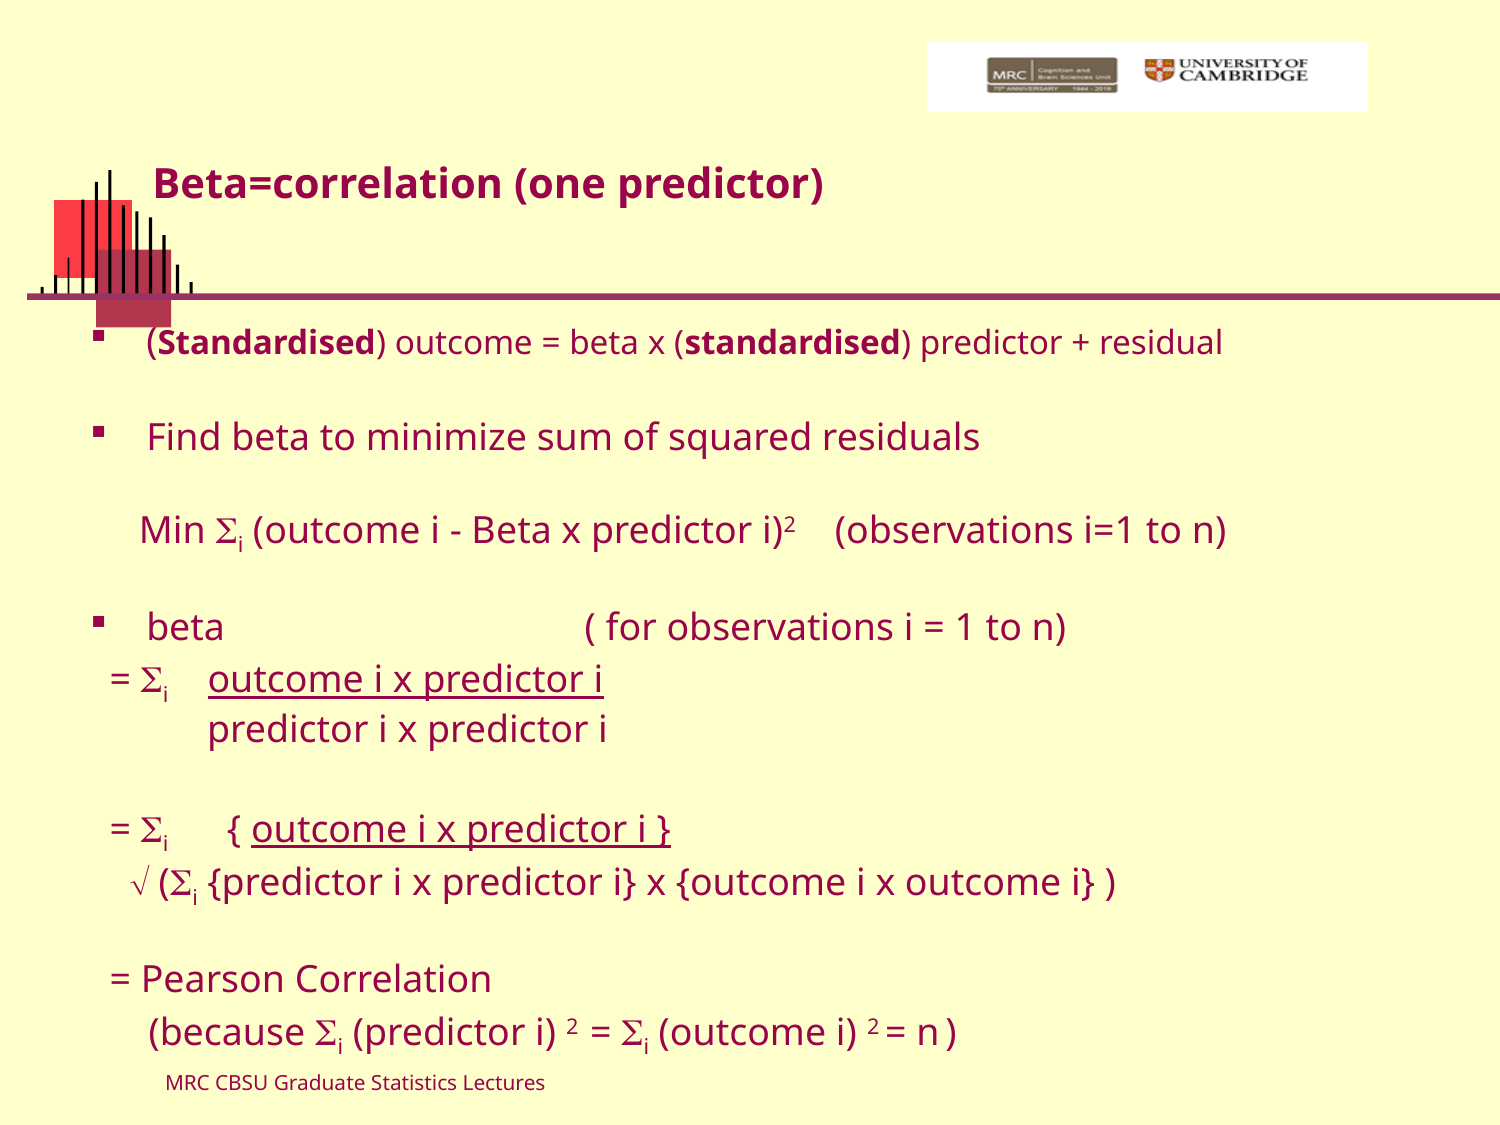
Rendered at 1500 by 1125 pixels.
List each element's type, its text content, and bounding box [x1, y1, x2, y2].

footer MRC CBSU Graduate Statistics Lectures [149, 1062, 988, 1101]
picture [927, 42, 1368, 112]
list (Standardised) outcome = beta x (standardised) predictor + residual Find beta to minimize sum of squared residuals Min i (outcome i - Beta x predictor i)2 (observations i=1 to n) beta ( for observations i = 1 to n) = i outcome i x predictor i predictor i x predictor i = i { outcome i x predictor i }  (i {predictor i x predictor i} x {outcome i x outcome i} ) = Pearson Correlation (because i (predictor i) 2 = i (outcome i) 2 = n ) [75, 262, 1425, 1038]
title Beta=correlation (one predictor) [137, 137, 988, 233]
